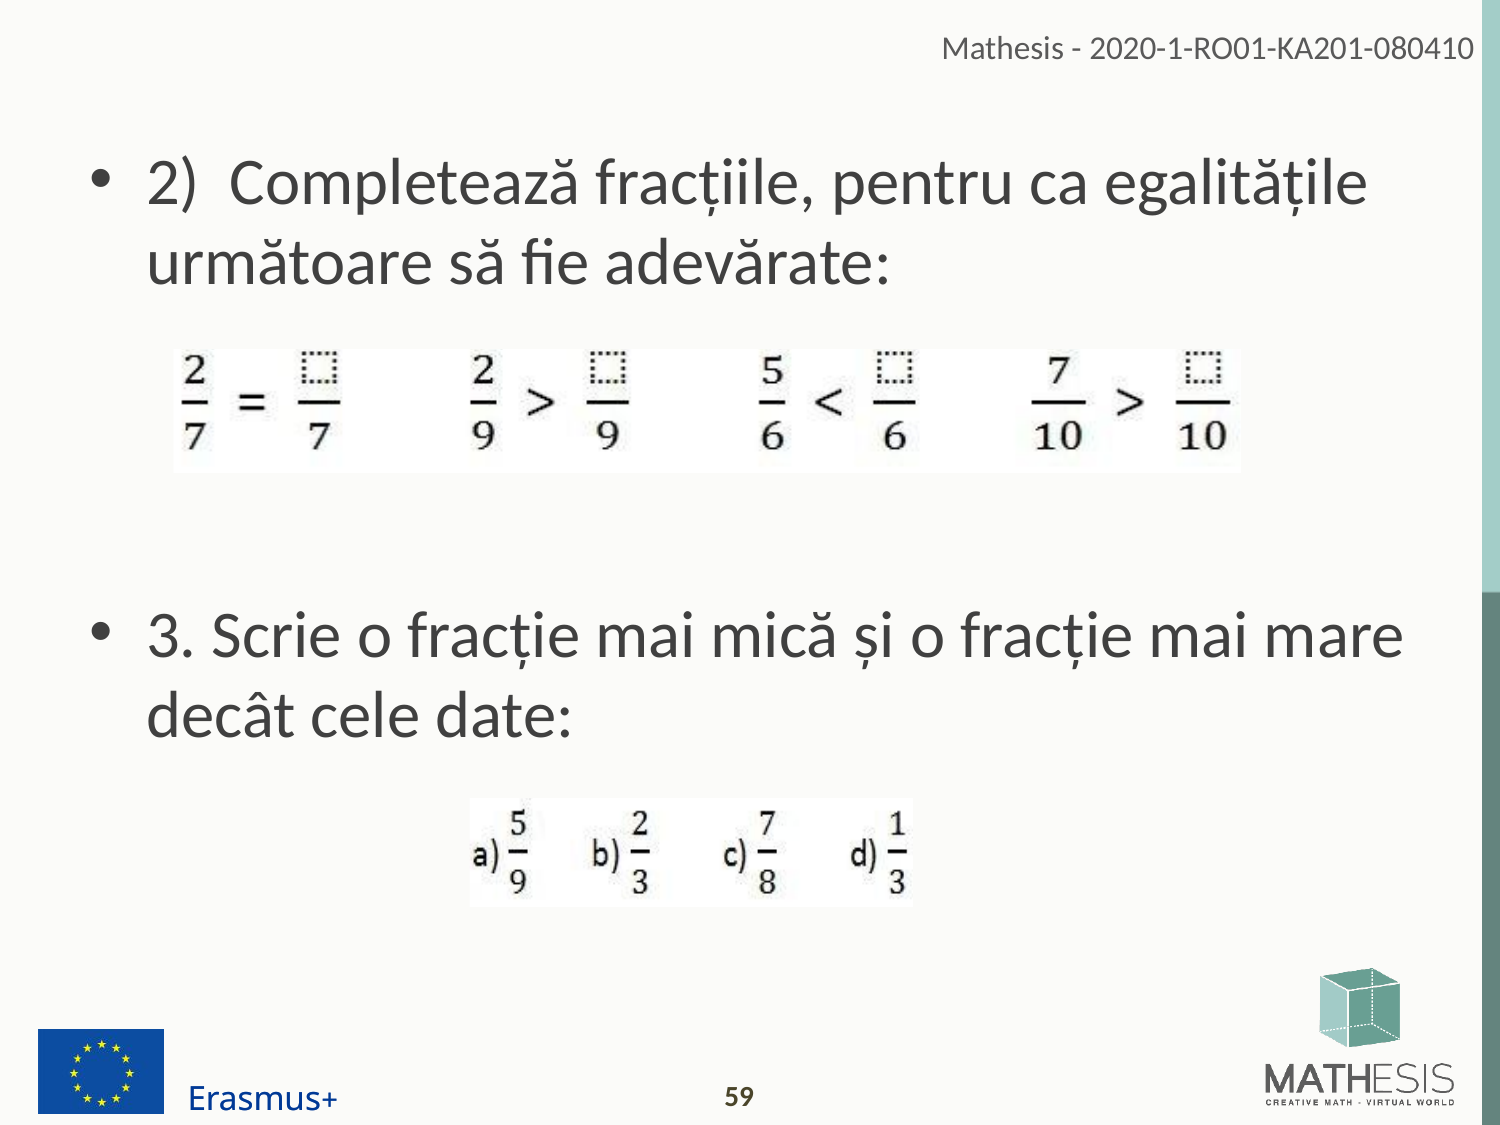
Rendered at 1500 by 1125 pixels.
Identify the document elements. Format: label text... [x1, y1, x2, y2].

picture [173, 349, 1242, 474]
list 2) Completează fracțiile, pentru ca egalitățile următoare să fie adevărate: 3. Scrie o fracție mai mică și o fracție mai mare decât cele date: [75, 130, 1425, 1005]
picture [469, 798, 914, 908]
picture [38, 1029, 164, 1114]
